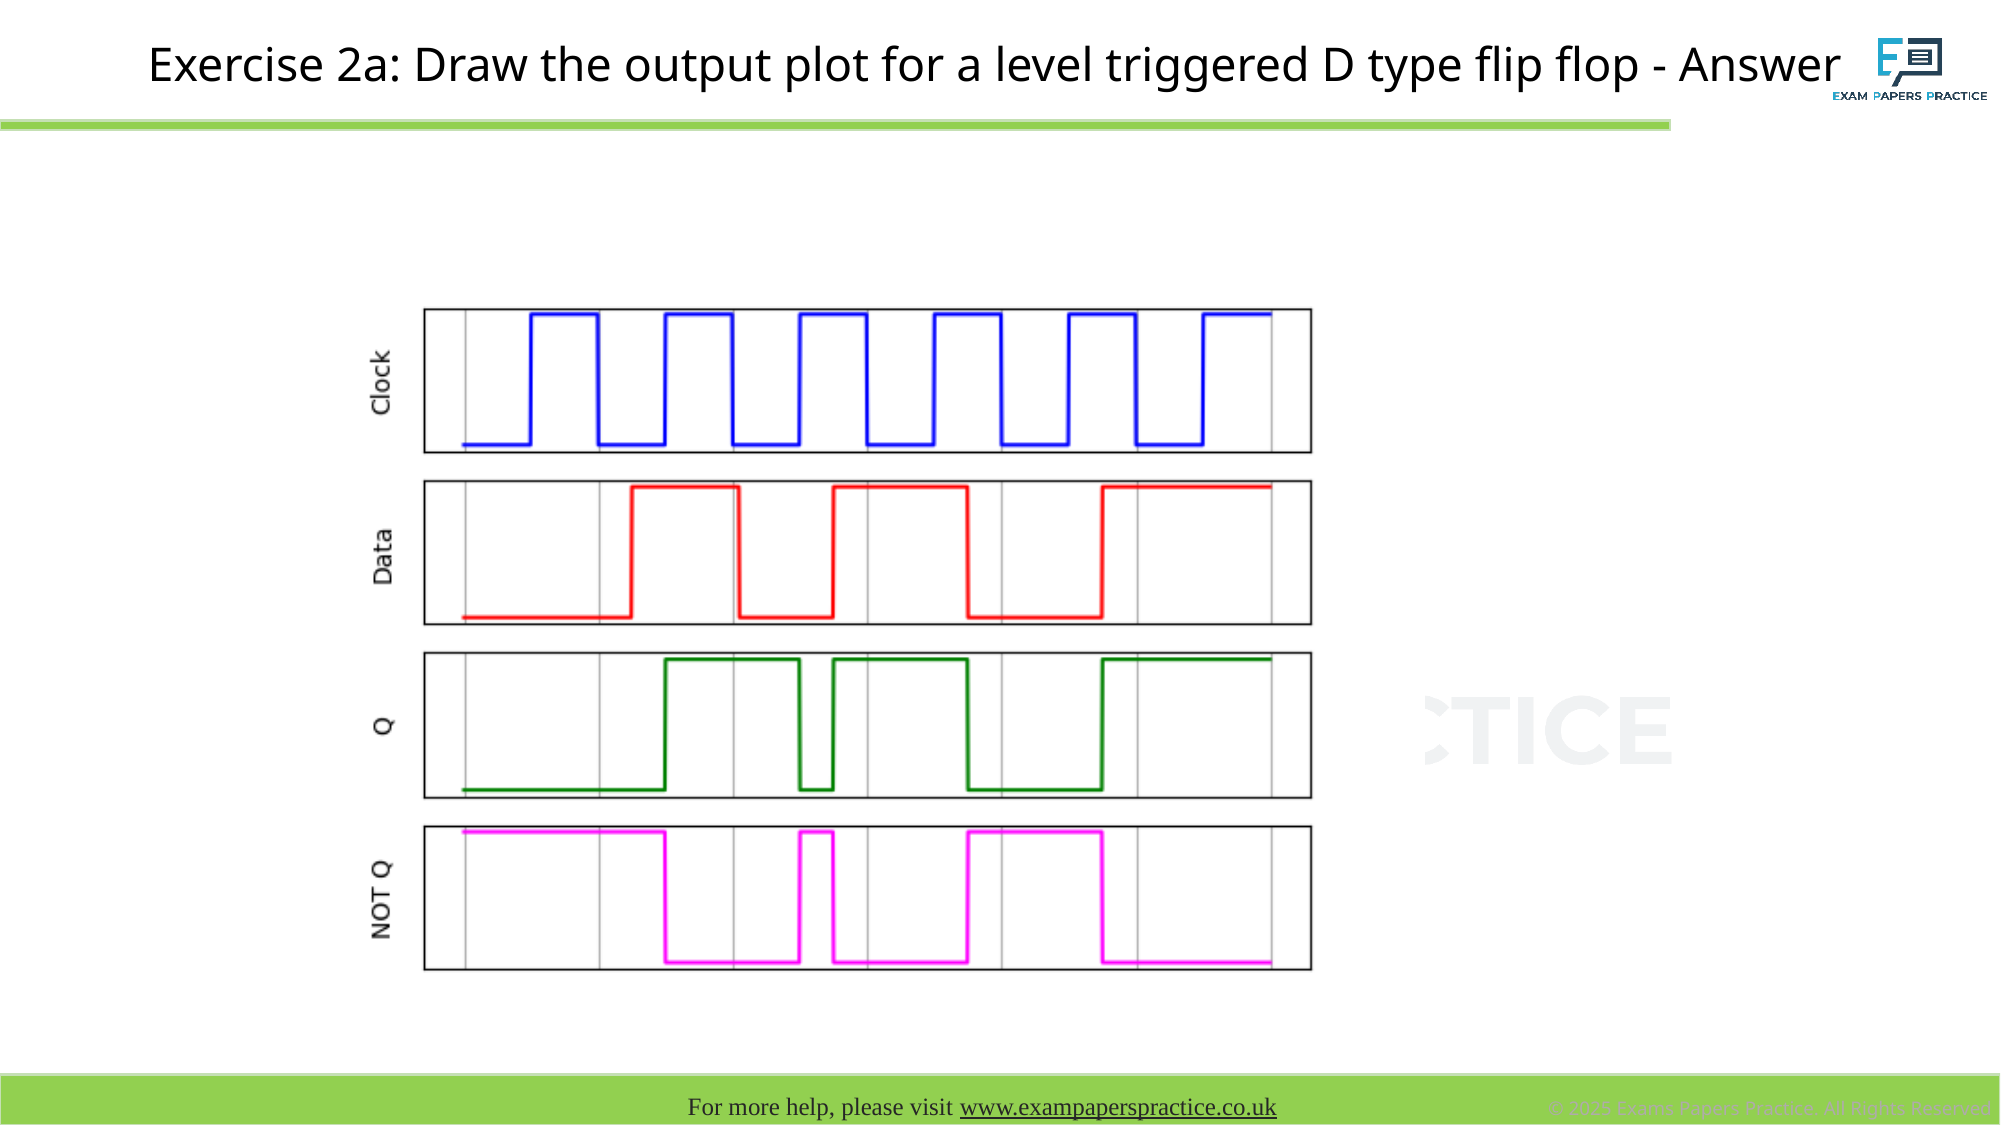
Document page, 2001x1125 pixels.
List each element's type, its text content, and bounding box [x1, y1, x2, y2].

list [281, 205, 1425, 1064]
title Exercise 2a: Draw the output plot for a level triggered D type flip flop - Answer [132, 11, 1858, 121]
